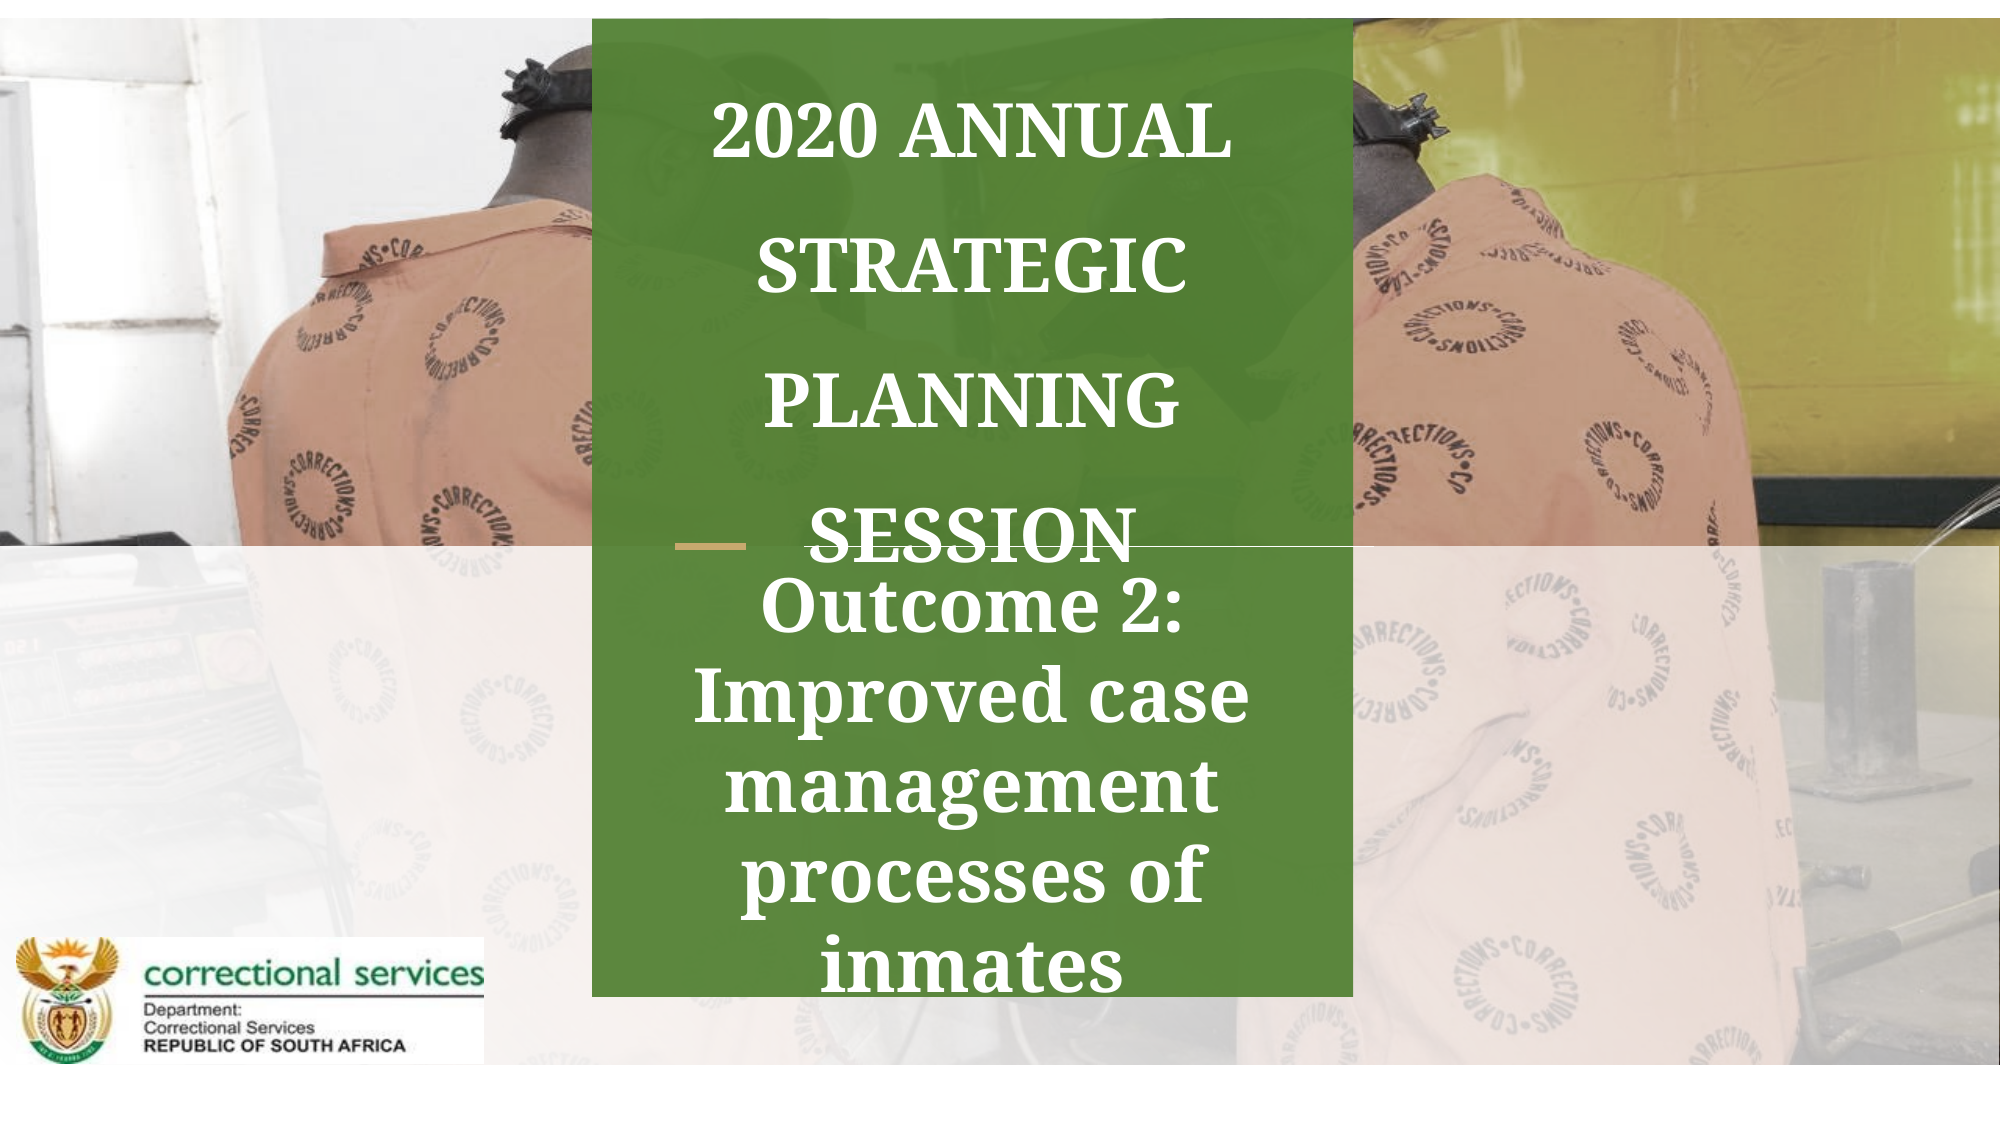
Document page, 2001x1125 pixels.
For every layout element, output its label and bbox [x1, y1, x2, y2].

text_box [0, 18, 2000, 1070]
